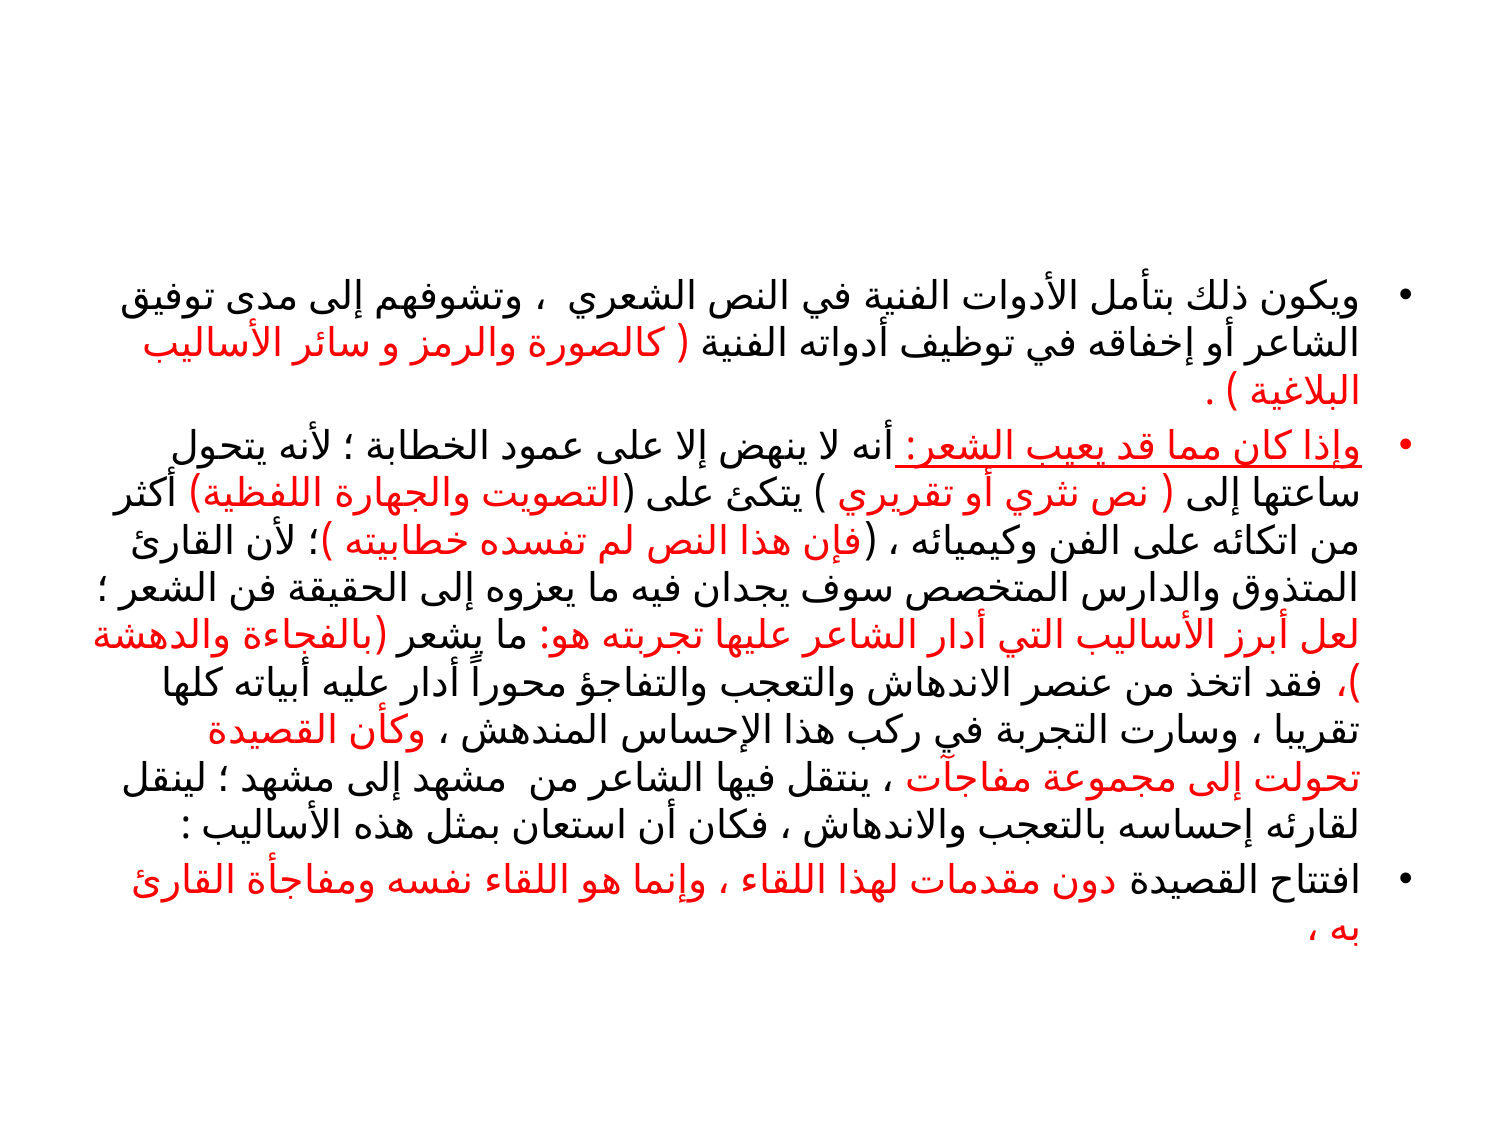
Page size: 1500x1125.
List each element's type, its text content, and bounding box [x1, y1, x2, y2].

list ويكون ذلك بتأمل الأدوات الفنية في النص الشعري ، وتشوفهم إلى مدى توفيق الشاعر أو إخفاقه في توظيف أدواته الفنية ( كالصورة والرمز و سائر الأساليب البلاغية ) . وإذا كان مما قد يعيب الشعر: أنه لا ينهض إلا على عمود الخطابة ؛ لأنه يتحول ساعتها إلى ( نص نثري أو تقريري ) يتكئ على (التصويت والجهارة اللفظية) أكثر من اتكائه على الفن وكيميائه ، (فإن هذا النص لم تفسده خطابيته )؛ لأن القارئ المتذوق والدارس المتخصص سوف يجدان فيه ما يعزوه إلى الحقيقة فن الشعر ؛ لعل أبرز الأساليب التي أدار الشاعر عليها تجربته هو: ما يشعر (بالفجاءة والدهشة )، فقد اتخذ من عنصر الاندهاش والتعجب والتفاجؤ محوراً أدار عليه أبياته كلها تقريبا ، وسارت التجربة في ركب هذا الإحساس المندهش ، وكأن القصيدة تحولت إلى مجموعة مفاجآت ، ينتقل فيها الشاعر من مشهد إلى مشهد ؛ لينقل لقارئه إحساسه بالتعجب والاندهاش ، فكان أن استعان بمثل هذه الأساليب : افتتاح القصيدة دون مقدمات لهذا اللقاء ، وإنما هو اللقاء نفسه ومفاجأة القارئ به ، [75, 262, 1425, 1005]
